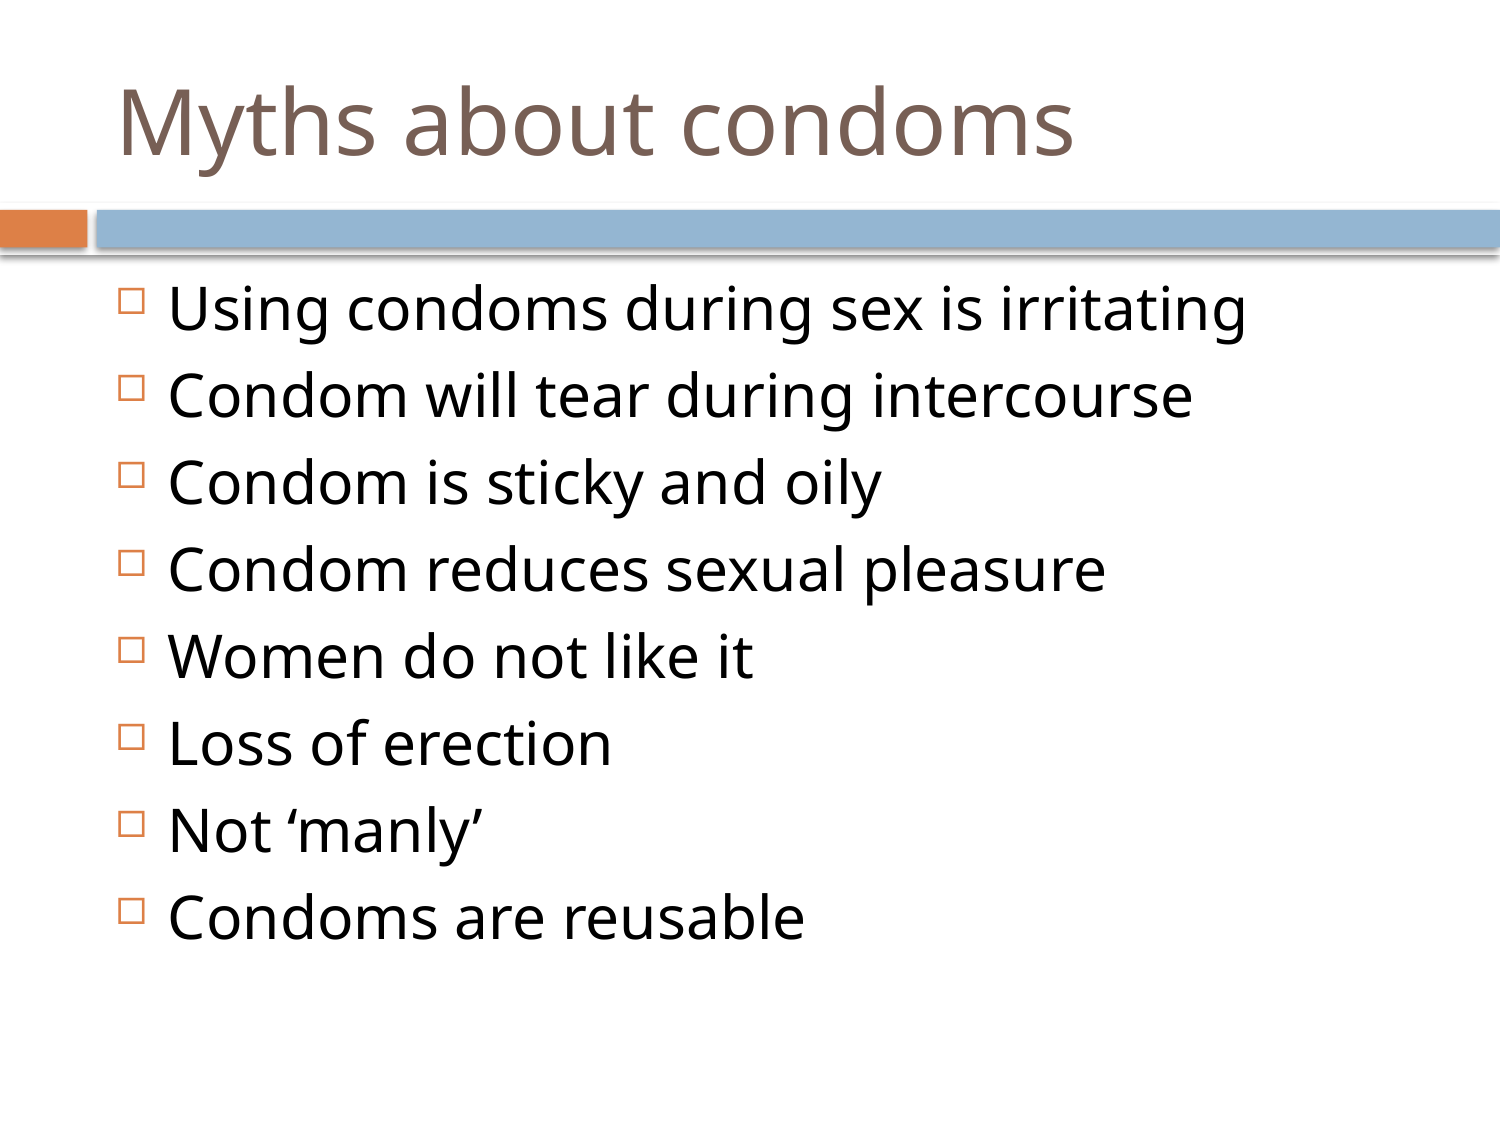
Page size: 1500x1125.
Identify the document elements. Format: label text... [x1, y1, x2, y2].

list Using condoms during sex is irritating Condom will tear during intercourse Condom is sticky and oily Condom reduces sexual pleasure Women do not like it Loss of erection Not ‘manly’ Condoms are reusable [100, 262, 1439, 1001]
title Myths about condoms [100, 37, 1439, 201]
